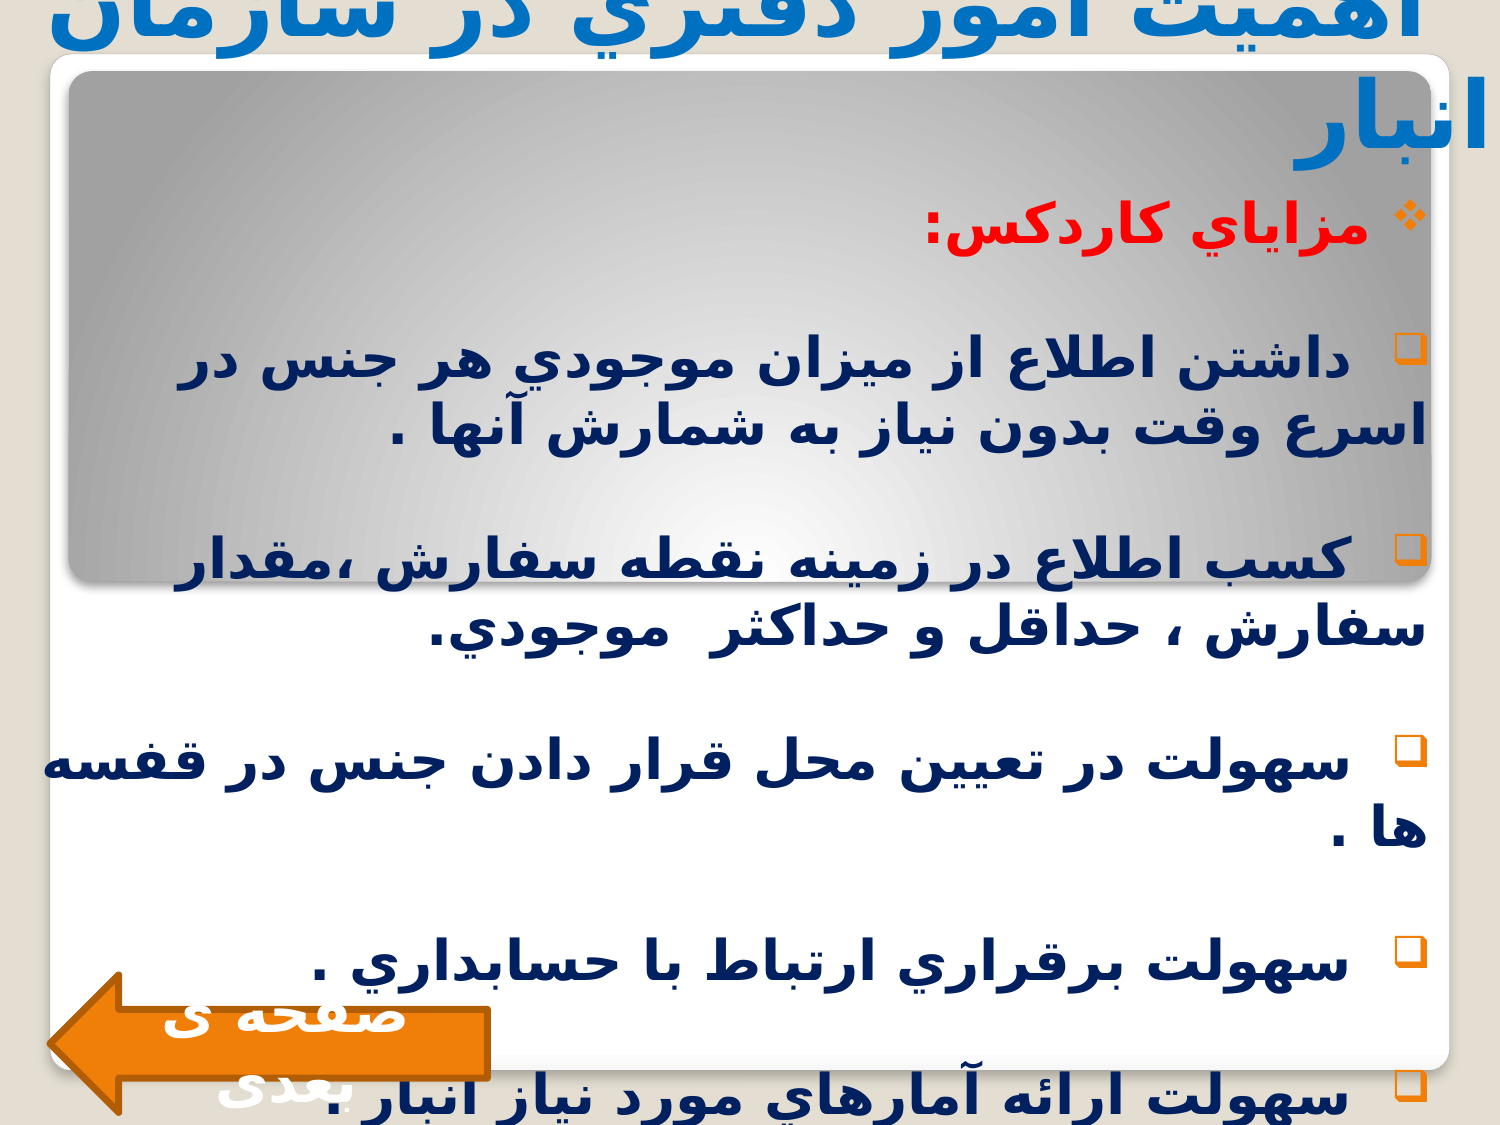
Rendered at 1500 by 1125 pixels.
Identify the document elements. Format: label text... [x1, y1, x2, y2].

text_box صفحه ی بعدی [46, 971, 491, 1116]
title اهميت امور دفتري در سازمان انبار [0, 0, 1500, 175]
subtitle مزاياي كاردكس: داشتن اطلاع از ميزان موجودي هر جنس در اسرع وقت بدون نياز به شمارش آنها . كسب اطلاع در زمينه نقطه سفارش ،مقدار سفارش ، حداقل و حداكثر موجودي. سهولت در تعيين محل قرار دادن جنس در قفسه ها . سهولت برقراري ارتباط با حسابداري . سهولت ارائه آمارهاي مورد نياز انبار . [0, 187, 1450, 1125]
